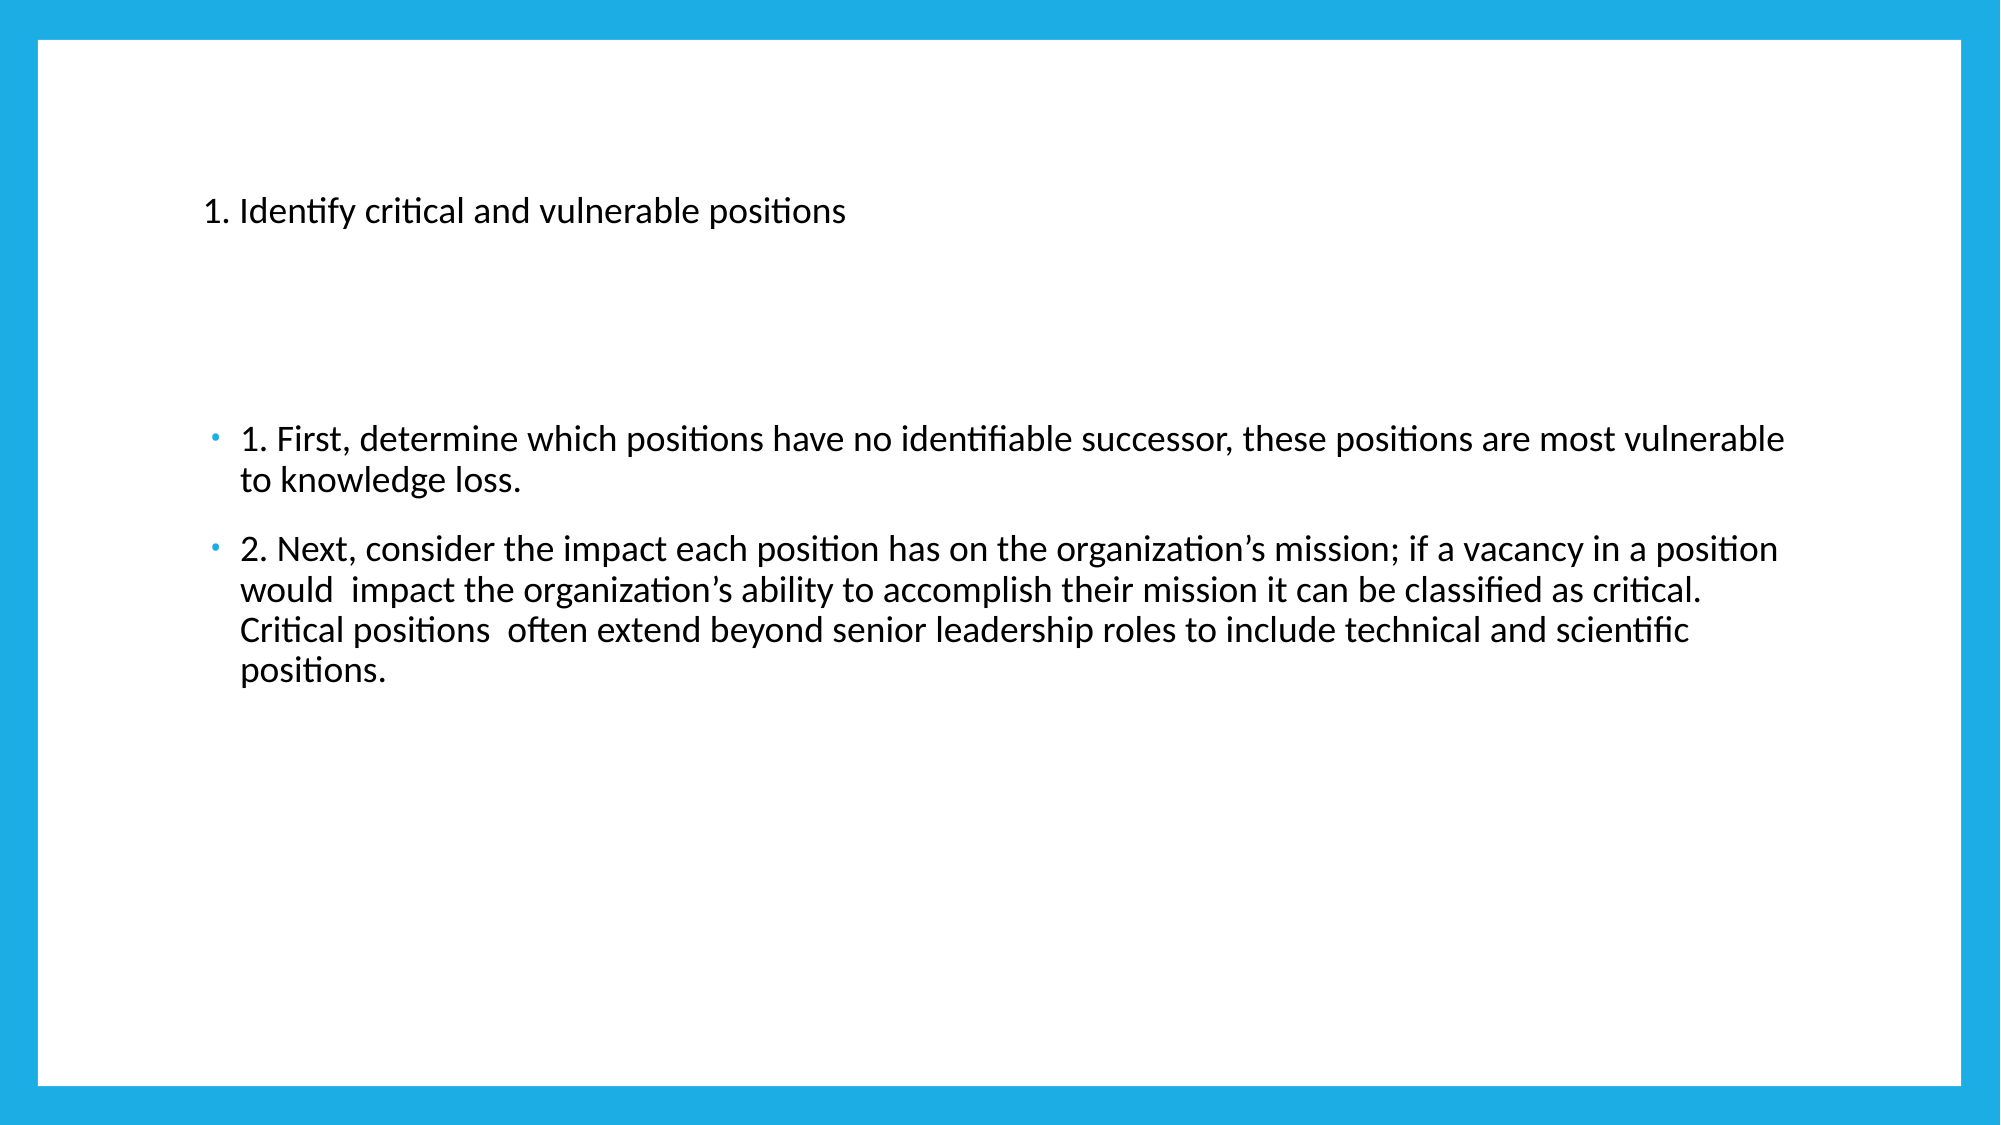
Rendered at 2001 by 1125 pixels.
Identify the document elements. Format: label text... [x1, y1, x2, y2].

list 1. First, determine which positions have no identifiable successor, these positions are most vulnerable to knowledge loss. 2. Next, consider the impact each position has on the organization’s mission; if a vacancy in a position would impact the organization’s ability to accomplish their mission it can be classified as critical. Critical positions often extend beyond senior leadership roles to include technical and scientific positions. [187, 337, 1808, 1000]
title 1. Identify critical and vulnerable positions [187, 99, 1808, 323]
